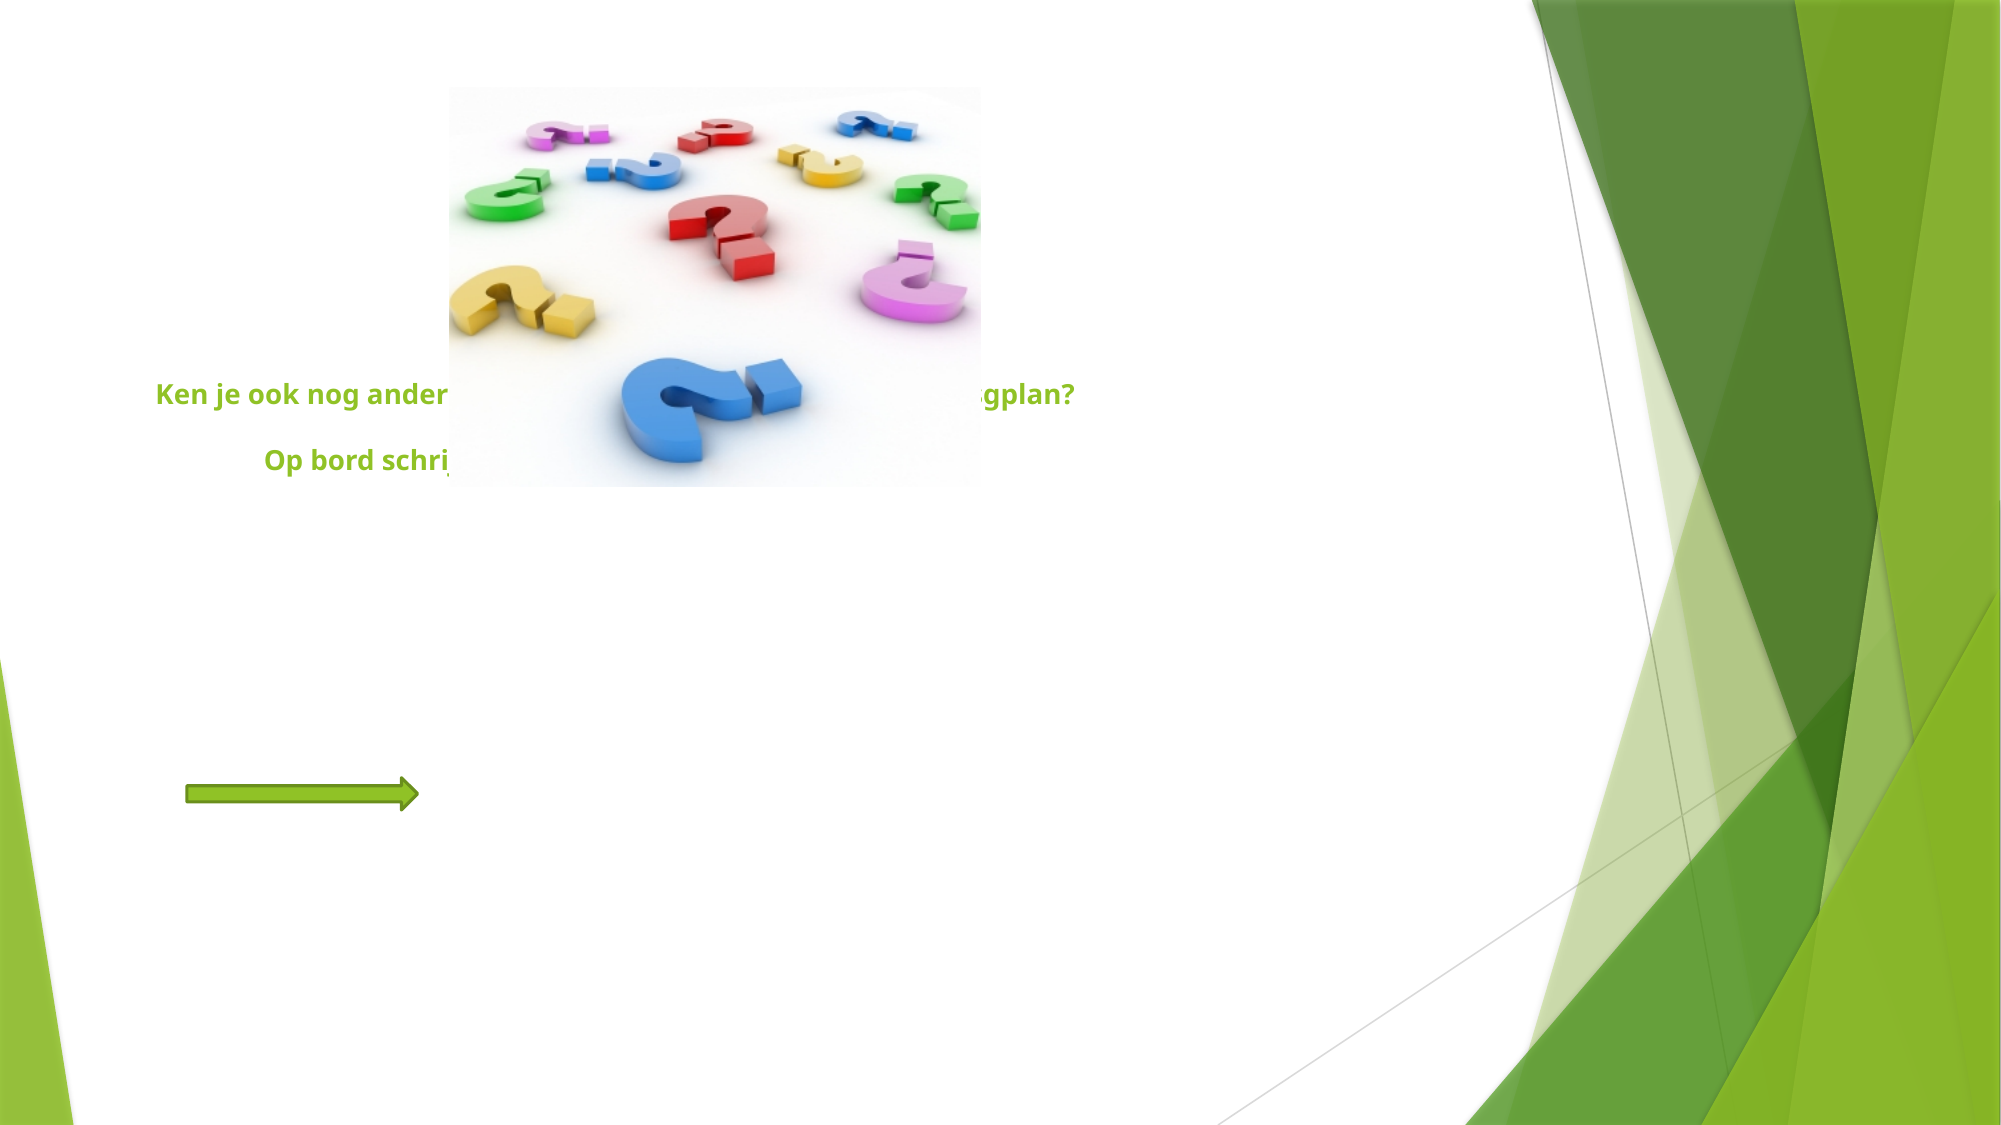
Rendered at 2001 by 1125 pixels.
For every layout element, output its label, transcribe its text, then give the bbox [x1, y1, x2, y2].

title Ken je ook nog andere benamingen voor een ondersteuninsgplan? Op bord schrijven [985, 269, 1551, 487]
picture [448, 86, 982, 487]
title Ken je ook nog andere benamingen voor een ondersteuninsgplan? Op bord schrijven [140, 269, 444, 487]
text_box [185, 776, 419, 812]
